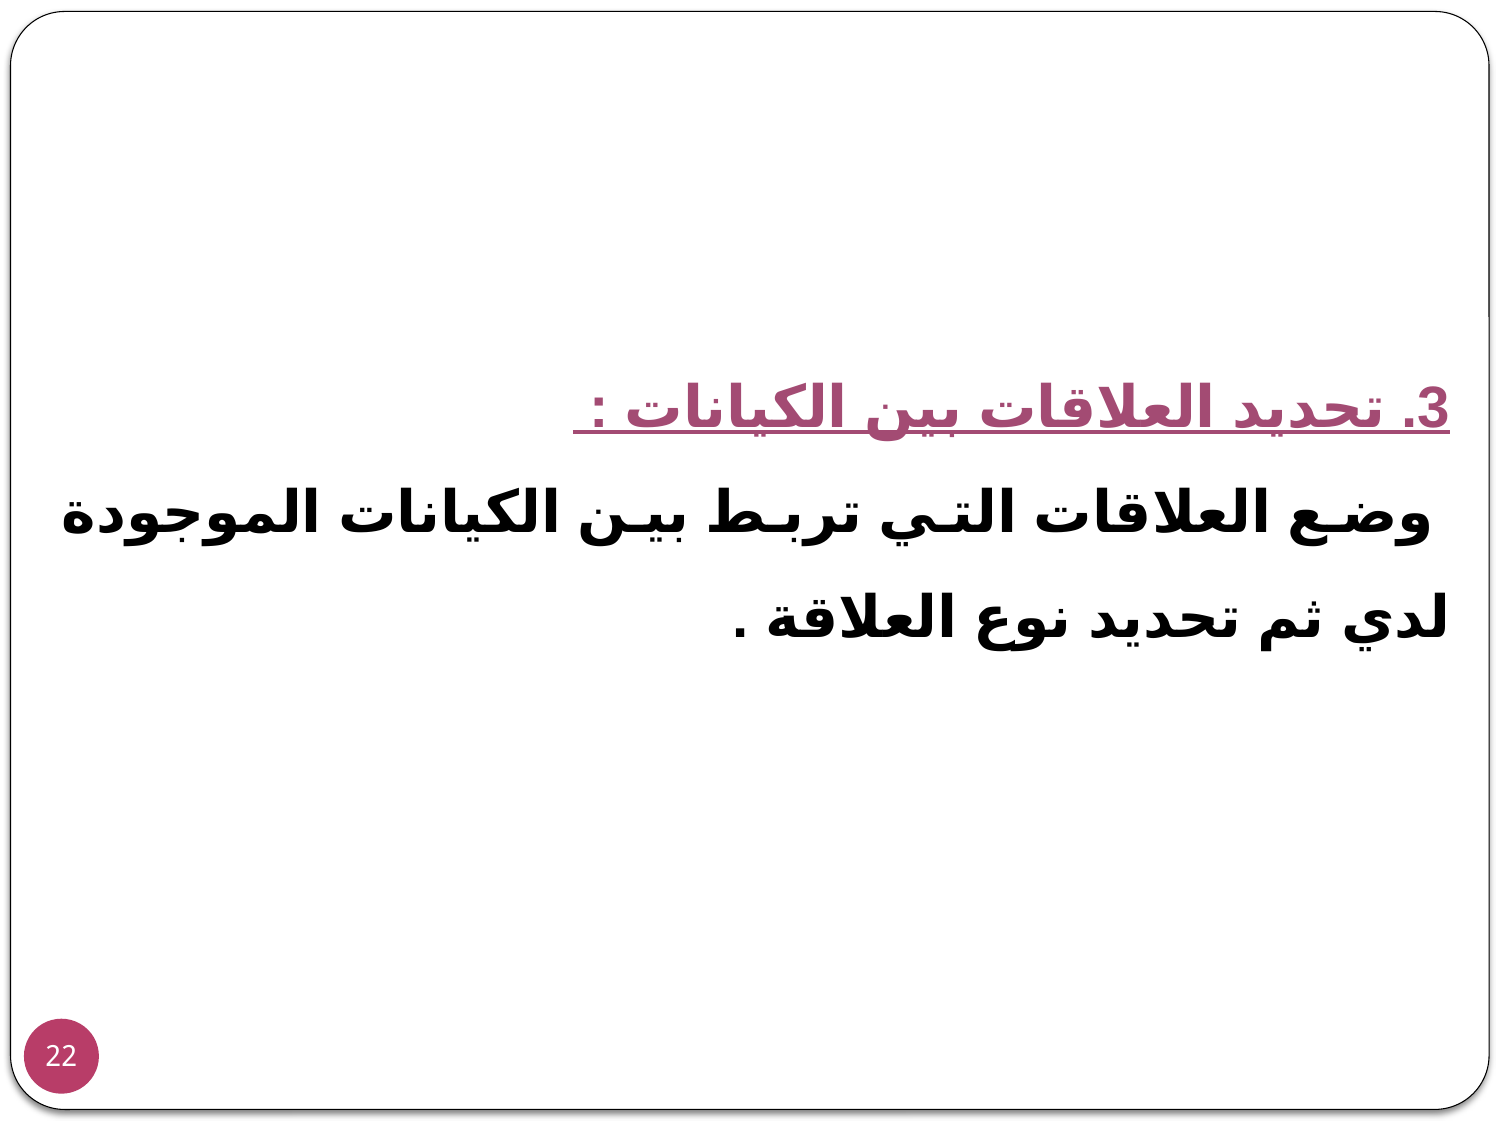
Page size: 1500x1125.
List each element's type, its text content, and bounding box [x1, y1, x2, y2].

text_box 3. تحديد العلاقات بين الكيانات : وضع العلاقات التي تربط بين الكيانات الموجودة لدي ثم تحديد نوع العلاقة . [46, 326, 1465, 657]
slide_number 22 [23, 1018, 99, 1094]
